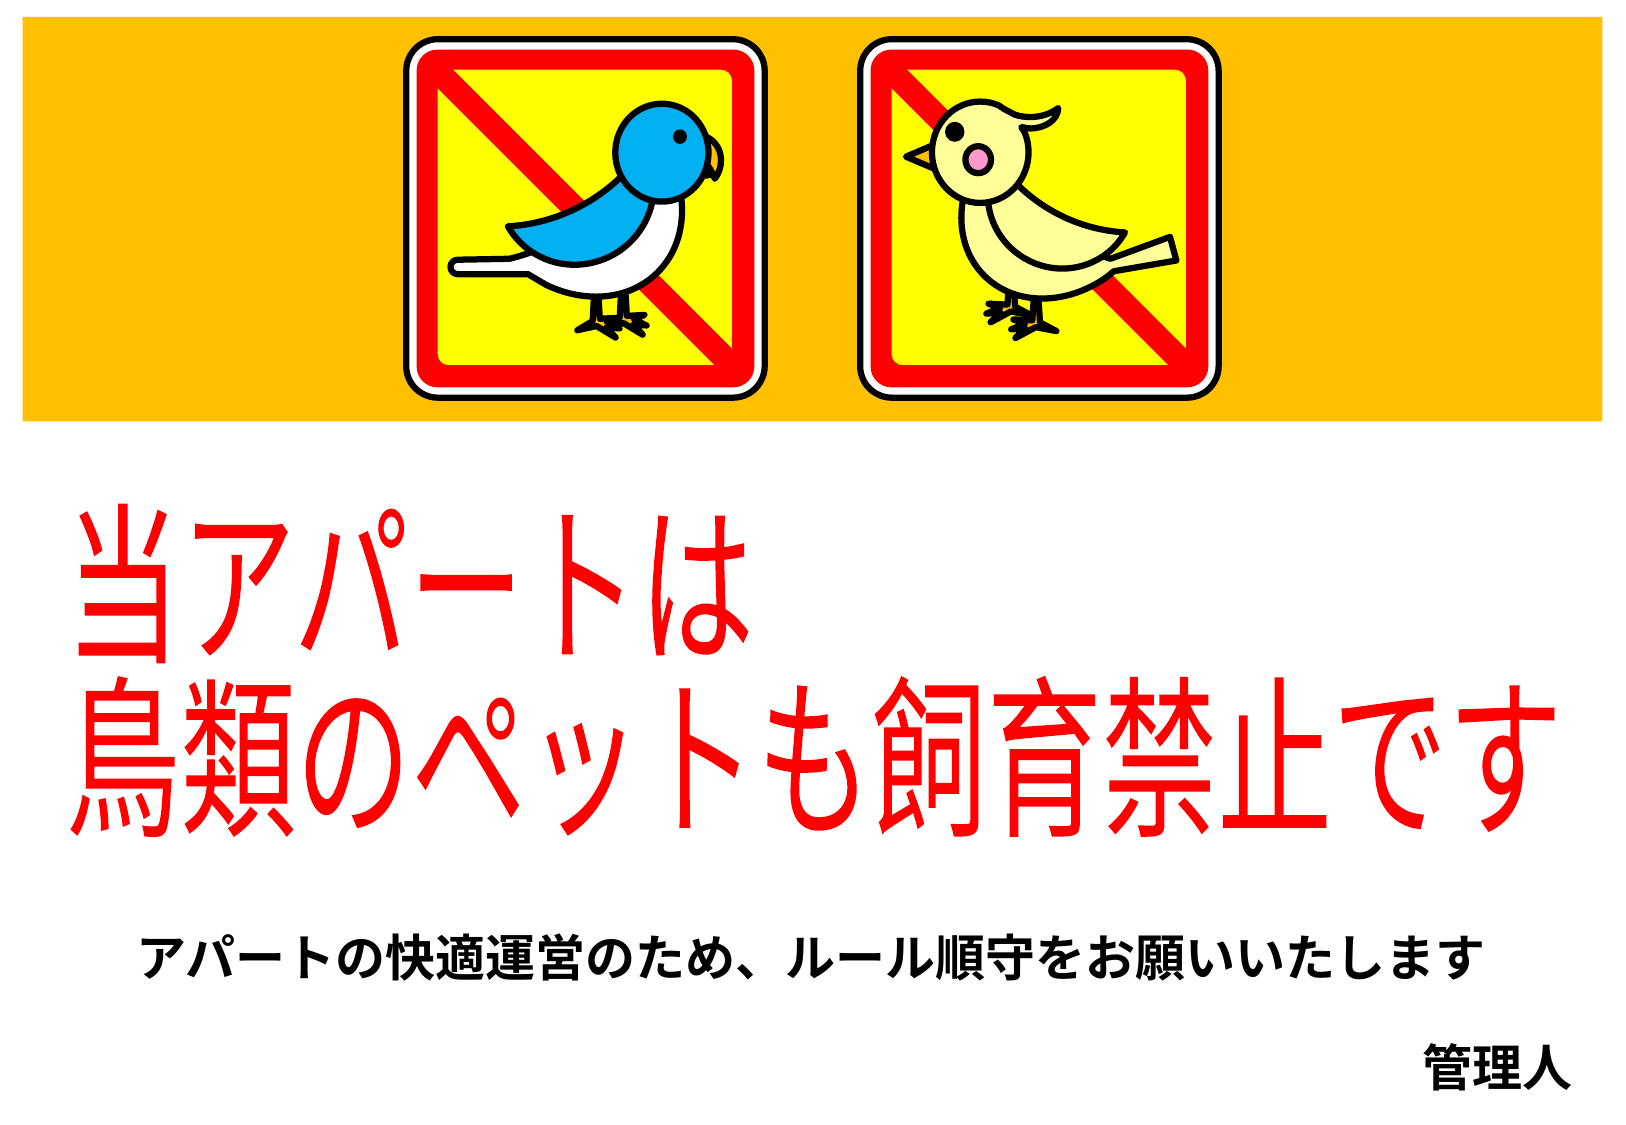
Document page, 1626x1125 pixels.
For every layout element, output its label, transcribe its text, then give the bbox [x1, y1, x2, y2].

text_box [406, 38, 1219, 398]
text_box [21, 15, 1604, 424]
text_box アパートの快適運営のため、ルール順守をお願いいたします [48, 919, 1573, 994]
text_box 管理人 [22, 1028, 1588, 1104]
